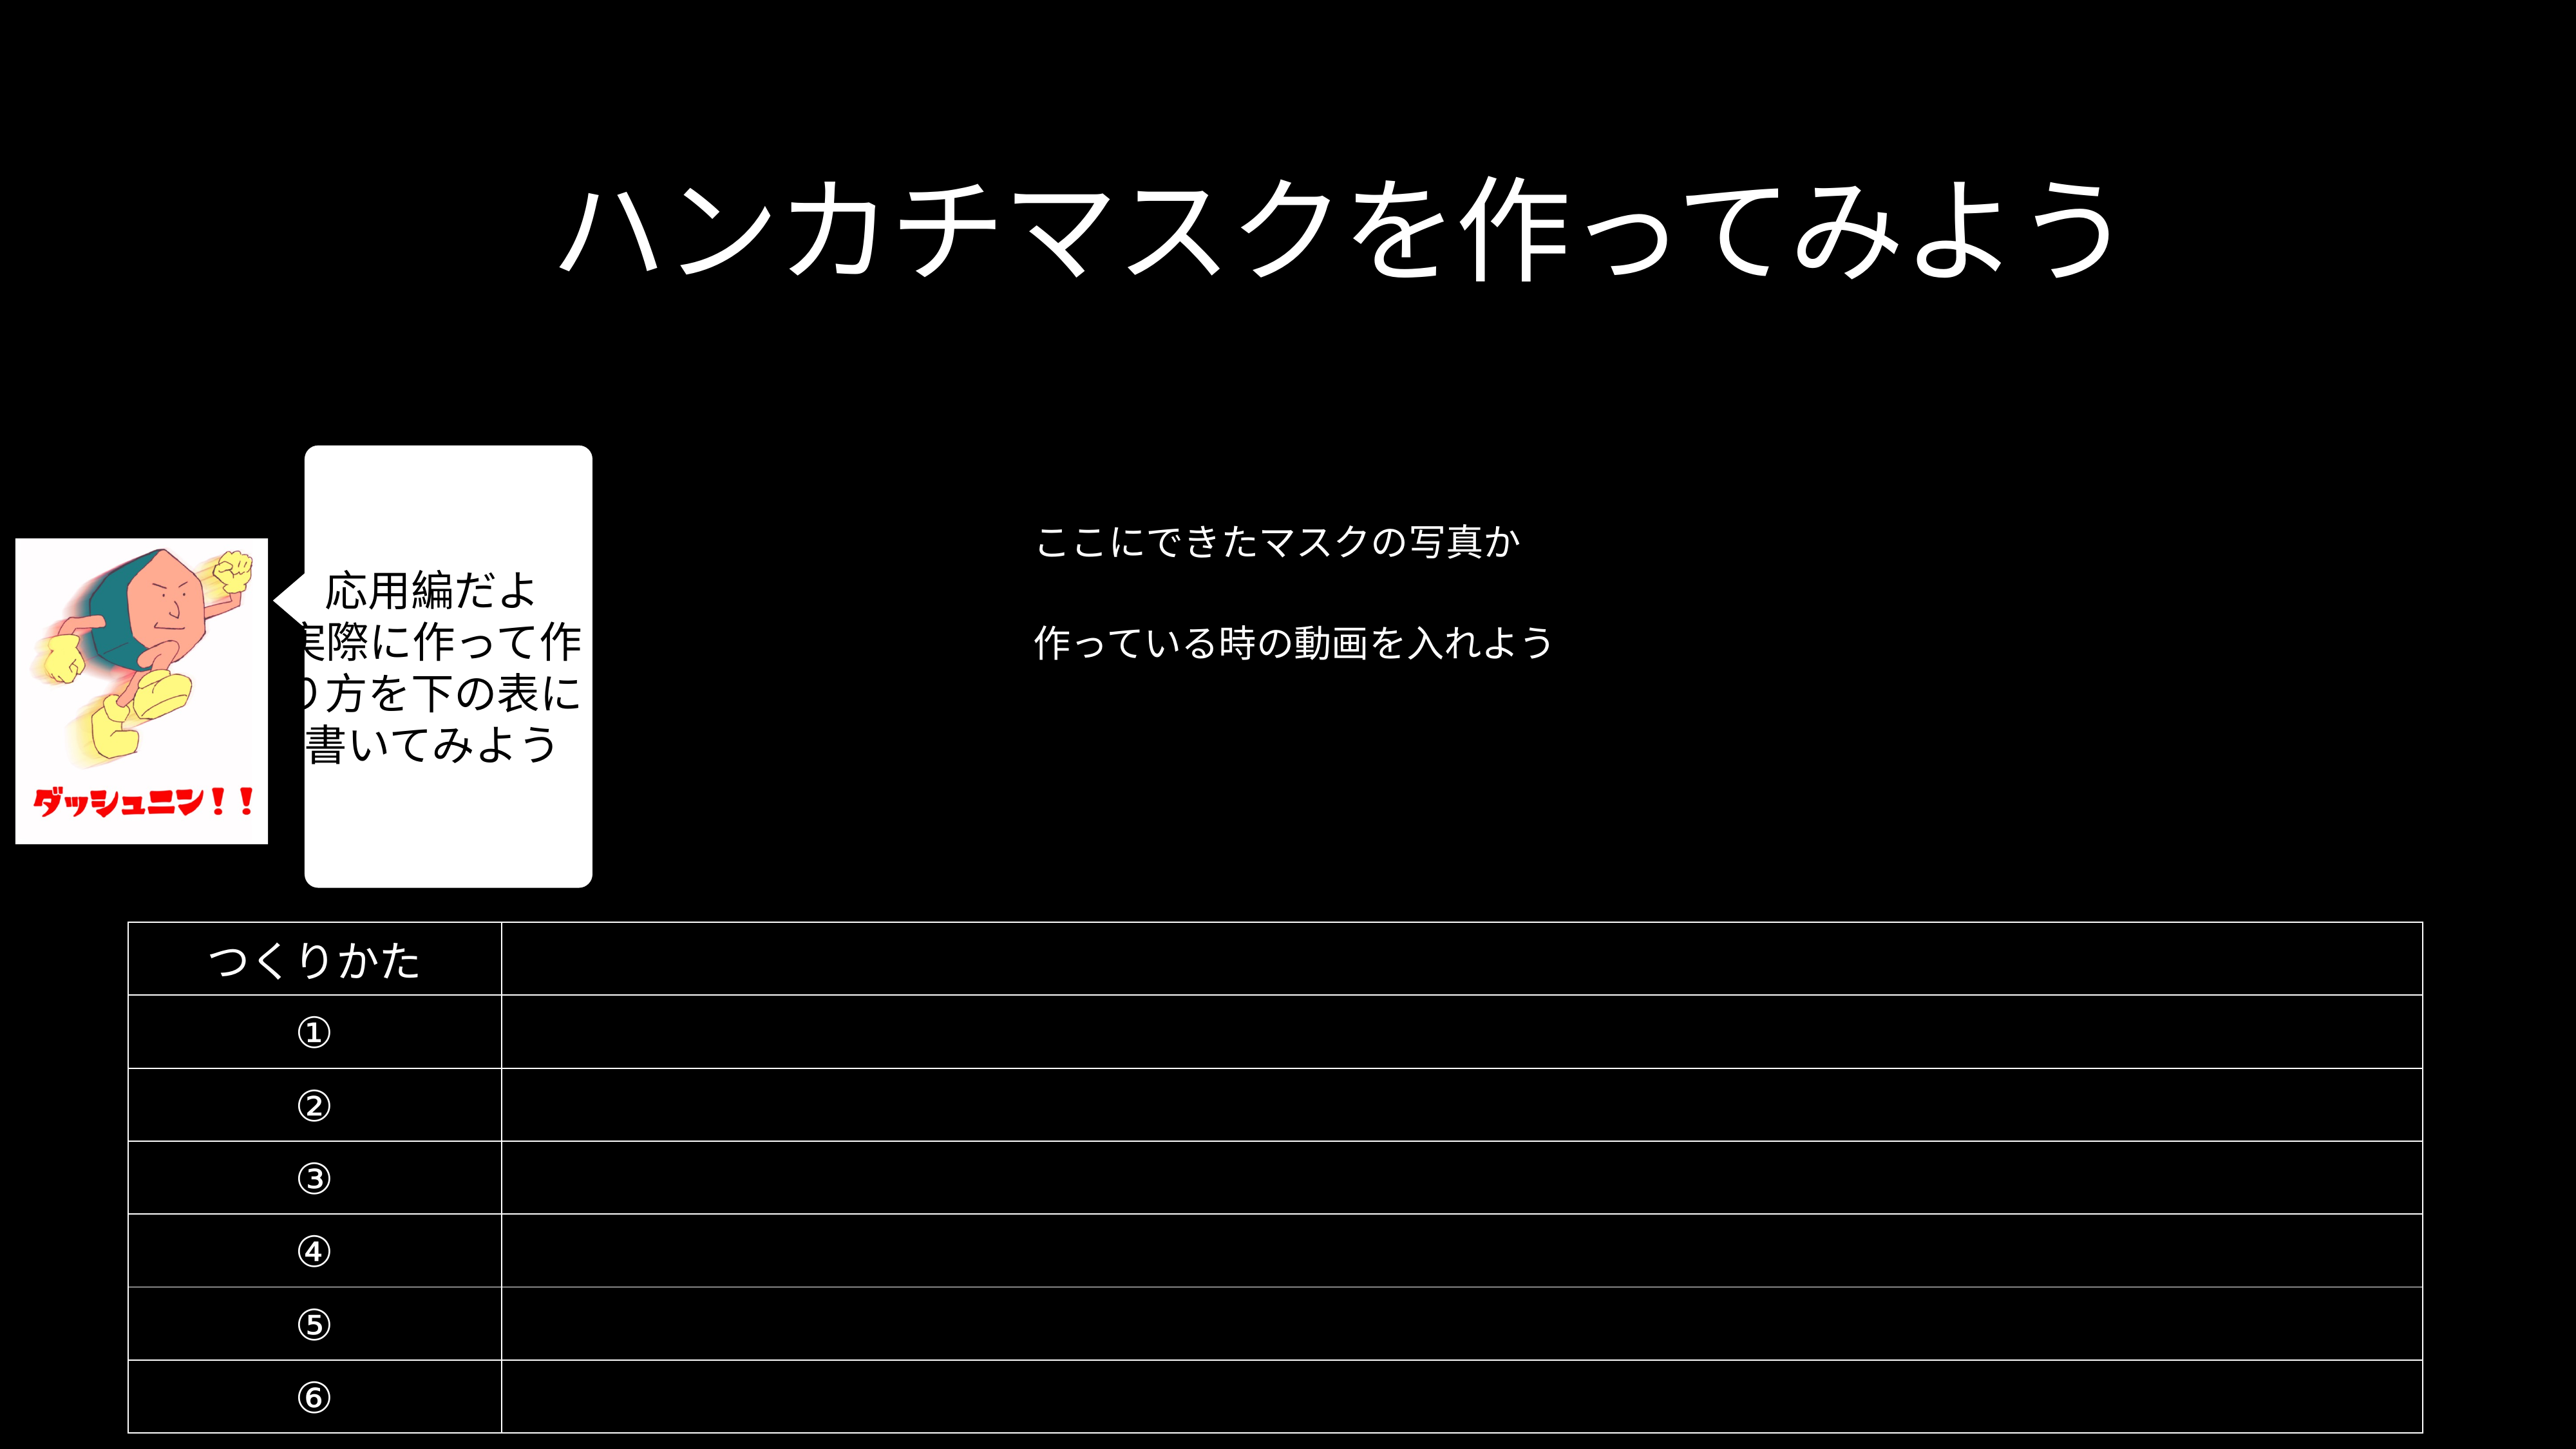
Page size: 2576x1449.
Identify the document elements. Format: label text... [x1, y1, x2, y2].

table_cell ⑤ [129, 1287, 501, 1359]
table_header つくりかた [129, 923, 501, 994]
text_box 応用編だよ 実際に作って作り方を下の表に書いてみよう [272, 445, 592, 888]
table_cell [502, 1142, 2422, 1213]
table_cell [502, 996, 2422, 1068]
table_cell ③ [129, 1142, 501, 1213]
table_cell ① [129, 996, 501, 1068]
table_cell [502, 1287, 2422, 1359]
table_cell ④ [129, 1215, 501, 1287]
table_cell [502, 1361, 2422, 1432]
text_box ここにできたマスクの写真か 作っている時の動画を入れよう [1028, 518, 1688, 670]
table_cell ② [129, 1069, 501, 1141]
table_cell ⑥ [129, 1361, 501, 1432]
table_cell [502, 1215, 2422, 1287]
table_cell [502, 1069, 2422, 1141]
list ハンカチマスクを作ってみよう [134, 17, 2548, 461]
table_header [502, 923, 2422, 994]
picture [15, 538, 269, 844]
